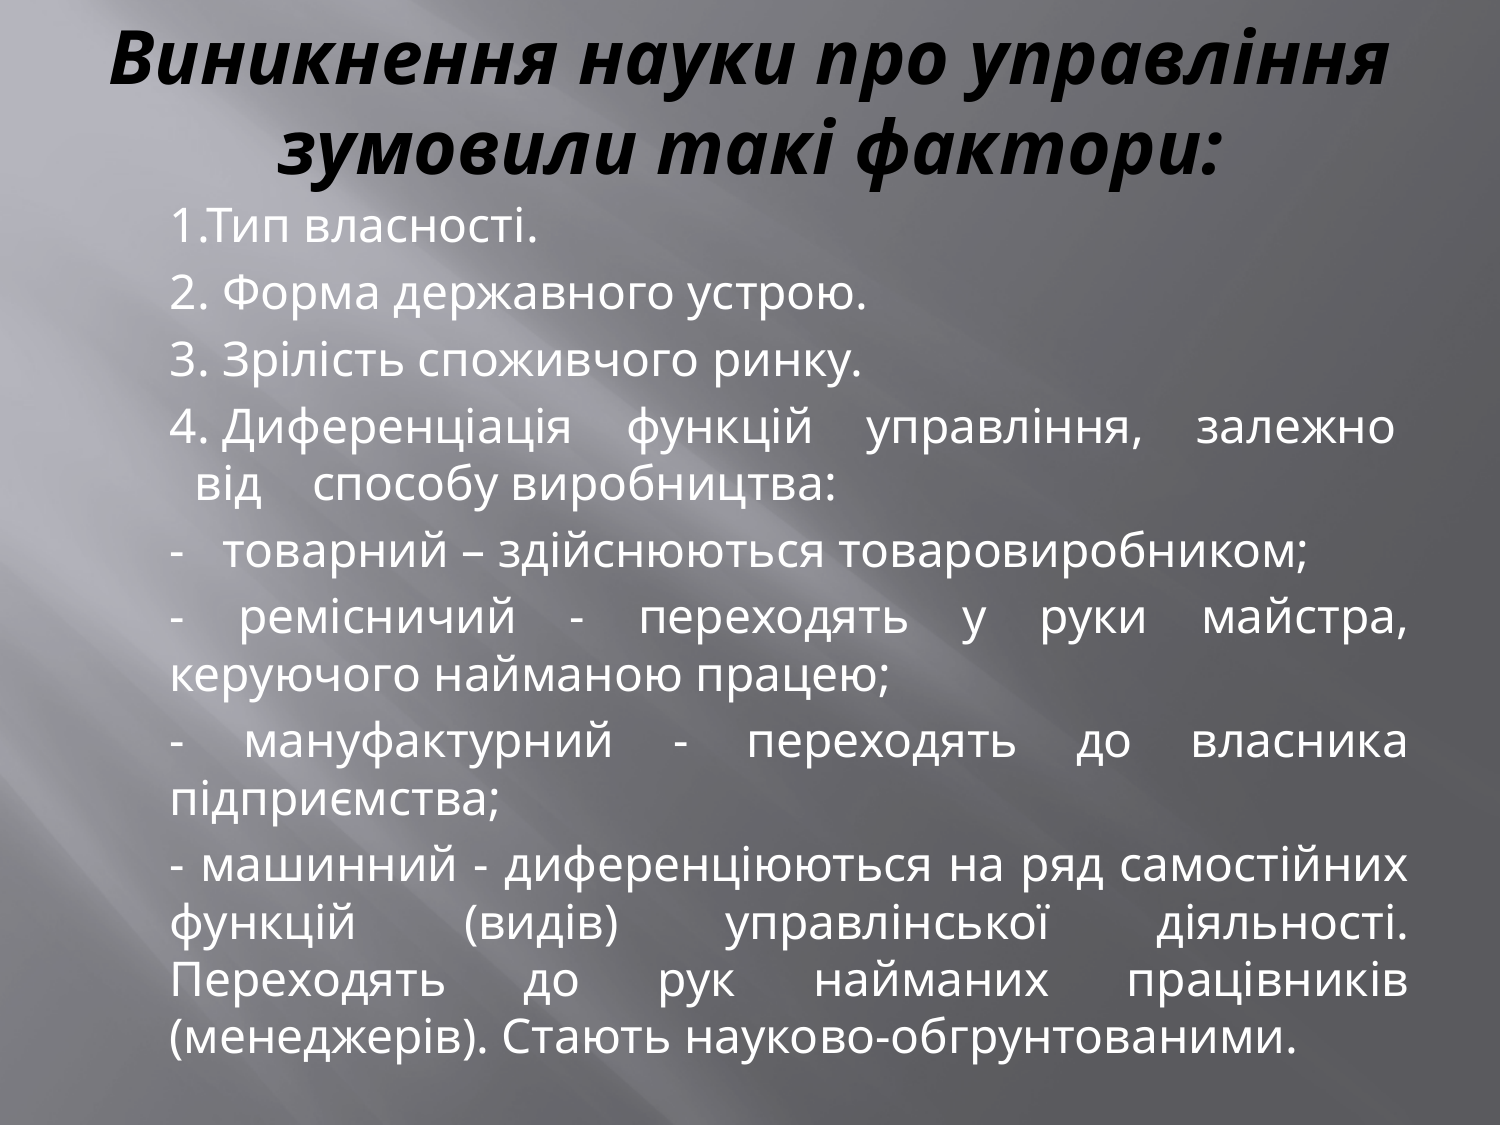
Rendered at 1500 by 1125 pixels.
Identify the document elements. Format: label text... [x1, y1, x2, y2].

title Виникнення науки про управління зумовили такі фактори: [75, 0, 1425, 187]
list 1.Тип власності. 2. Форма державного устрою. 3. Зрілість споживчого ринку. 4. Диференціація функцій управління, залежно від способу виробництва: - товарний – здійснюються товаровиробником; - ремісничий - переходять у руки майстра, керуючого найманою працею; - мануфактурний - переходять до власника підприємства; - машинний - диференціюються на ряд самостійних функцій (видів) управлінської діяльності. Переходять до рук найманих працівників (менеджерів). Стають науково-обгрунтованими. [74, 187, 1426, 1125]
